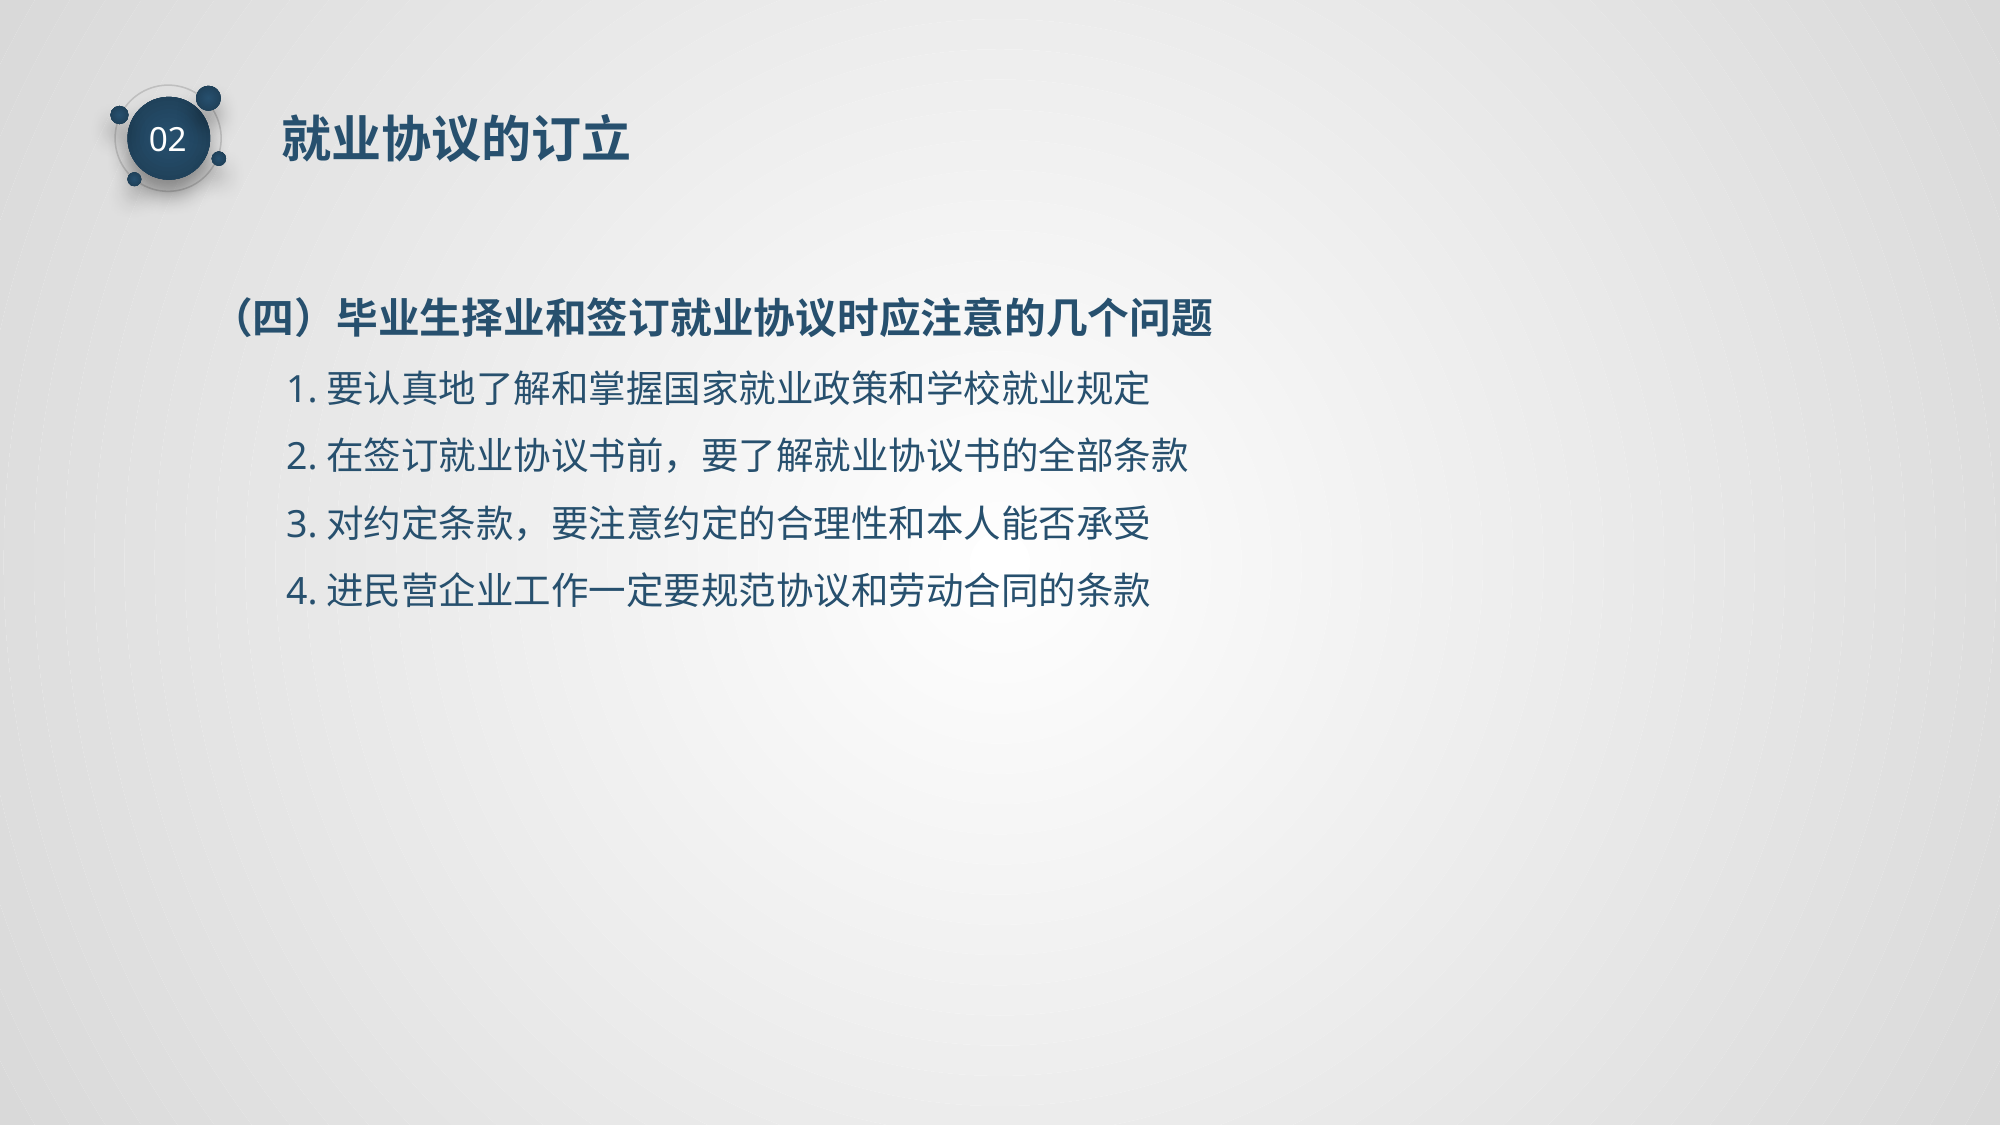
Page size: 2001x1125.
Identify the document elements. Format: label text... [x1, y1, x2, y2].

text_box 就业协议的订立 [266, 100, 647, 176]
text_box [110, 85, 226, 192]
text_box （四）毕业生择业和签订就业协议时应注意的几个问题 1.要认真地了解和掌握国家就业政策和学校就业规定 2.在签订就业协议书前，要了解就业协议书的全部条款 3.对约定条款，要注意约定的合理性和本人能否承受 4.进民营企业工作一定要规范协议和劳动合同的条款 [196, 259, 1816, 620]
